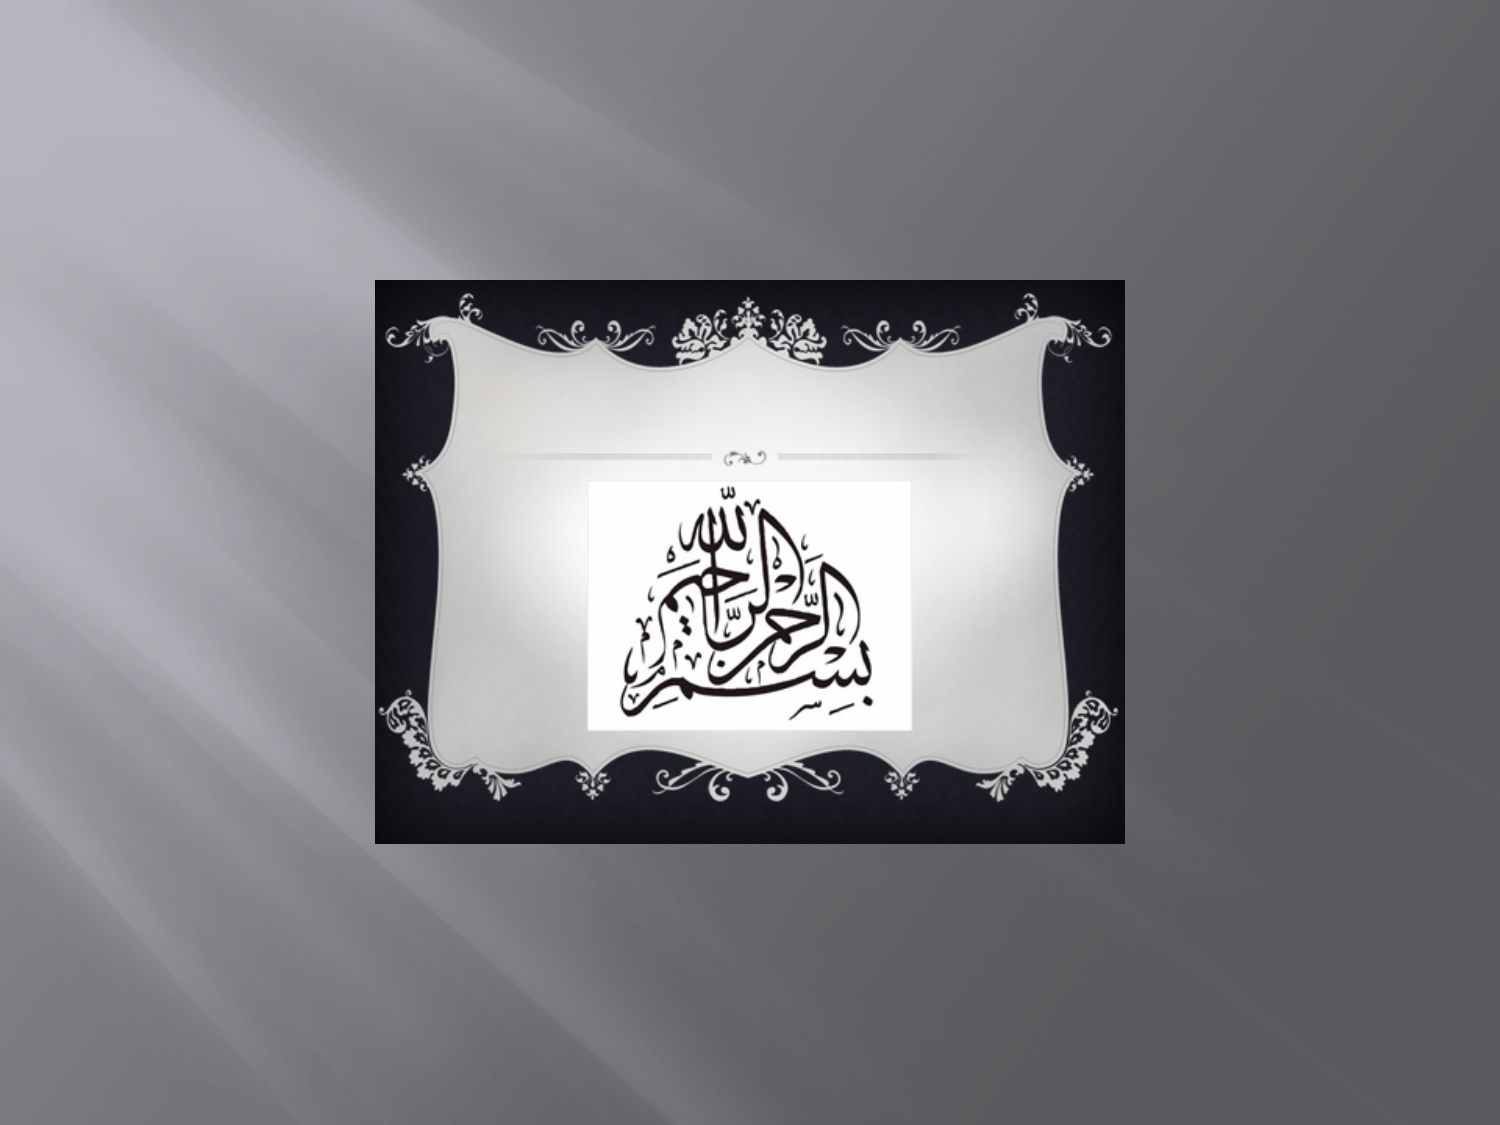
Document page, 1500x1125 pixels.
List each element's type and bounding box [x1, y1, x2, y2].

picture [374, 280, 1126, 844]
